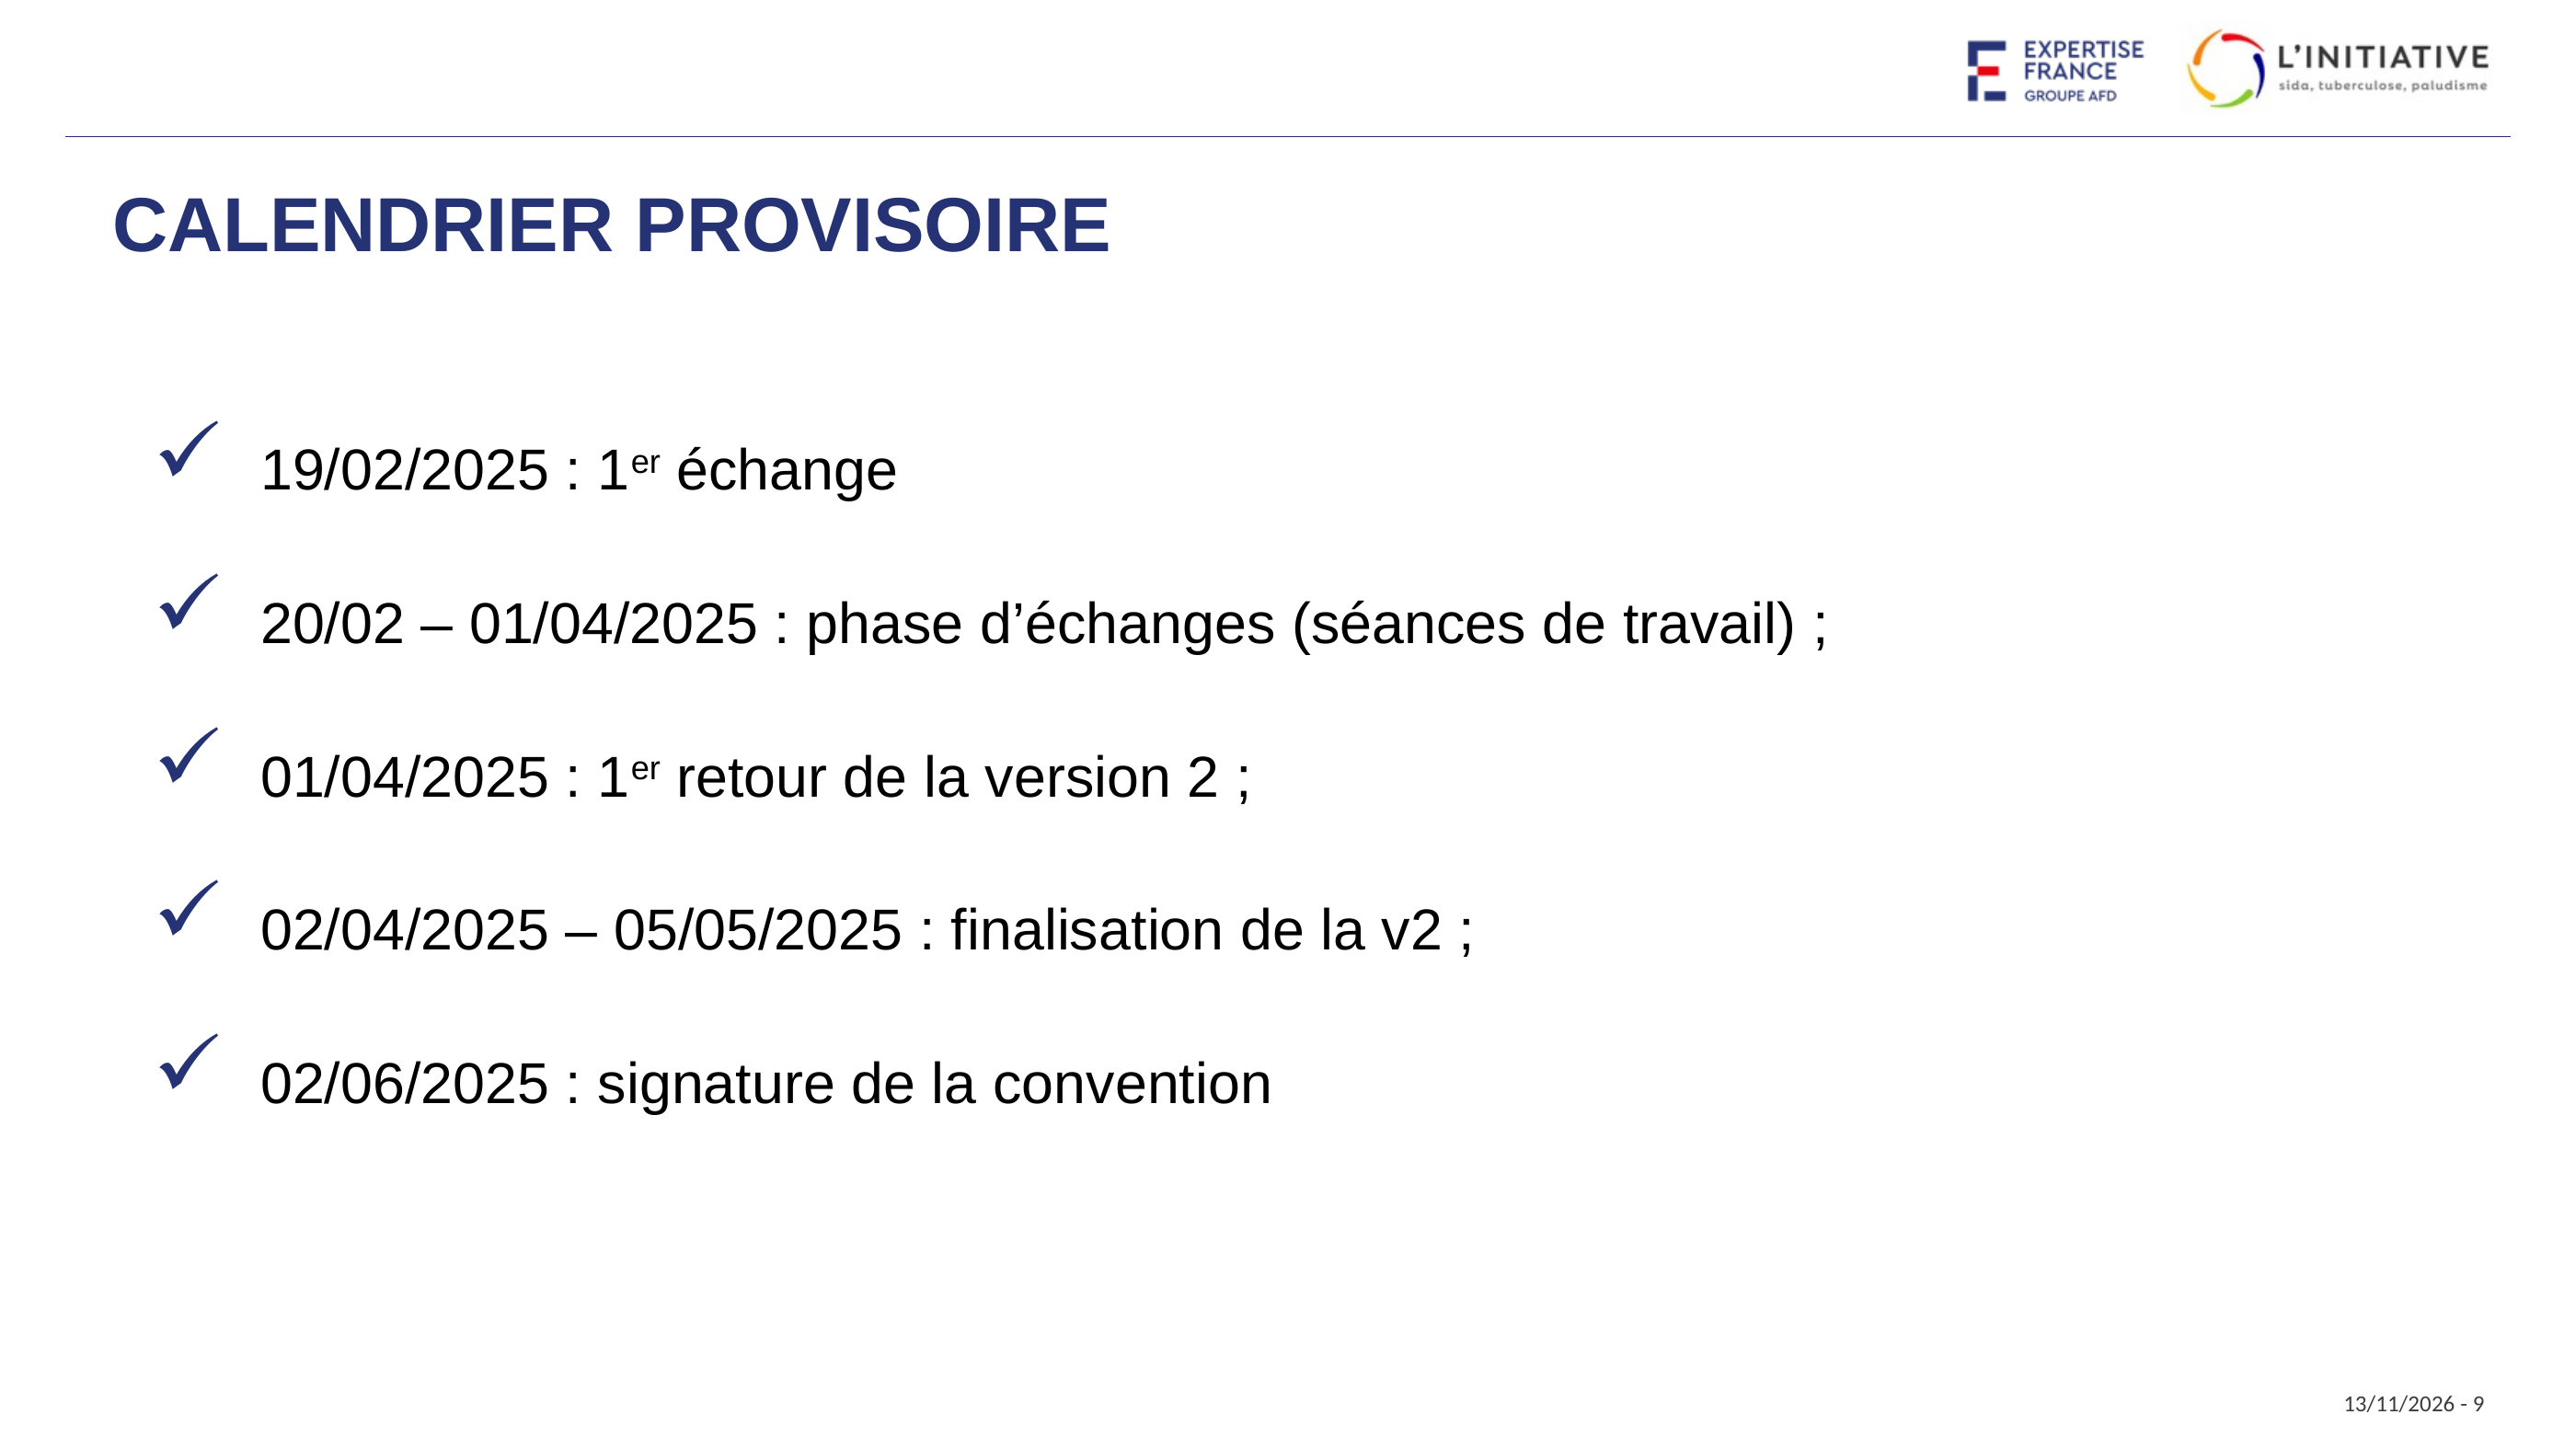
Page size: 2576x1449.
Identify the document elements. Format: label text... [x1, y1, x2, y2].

picture [1949, 0, 2519, 137]
text_box Calendrier provisoire [98, 178, 2398, 316]
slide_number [956, 1363, 2499, 1442]
list 19/02/2025 : 1er échange 20/02 – 01/04/2025 : phase d’échanges (séances de travail) ; 01/04/2025 : 1er retour de la version 2 ; 02/04/2025 – 05/05/2025 : finalisation de la v2 ; 02/06/2025 : signature de la convention [139, 391, 2437, 1124]
